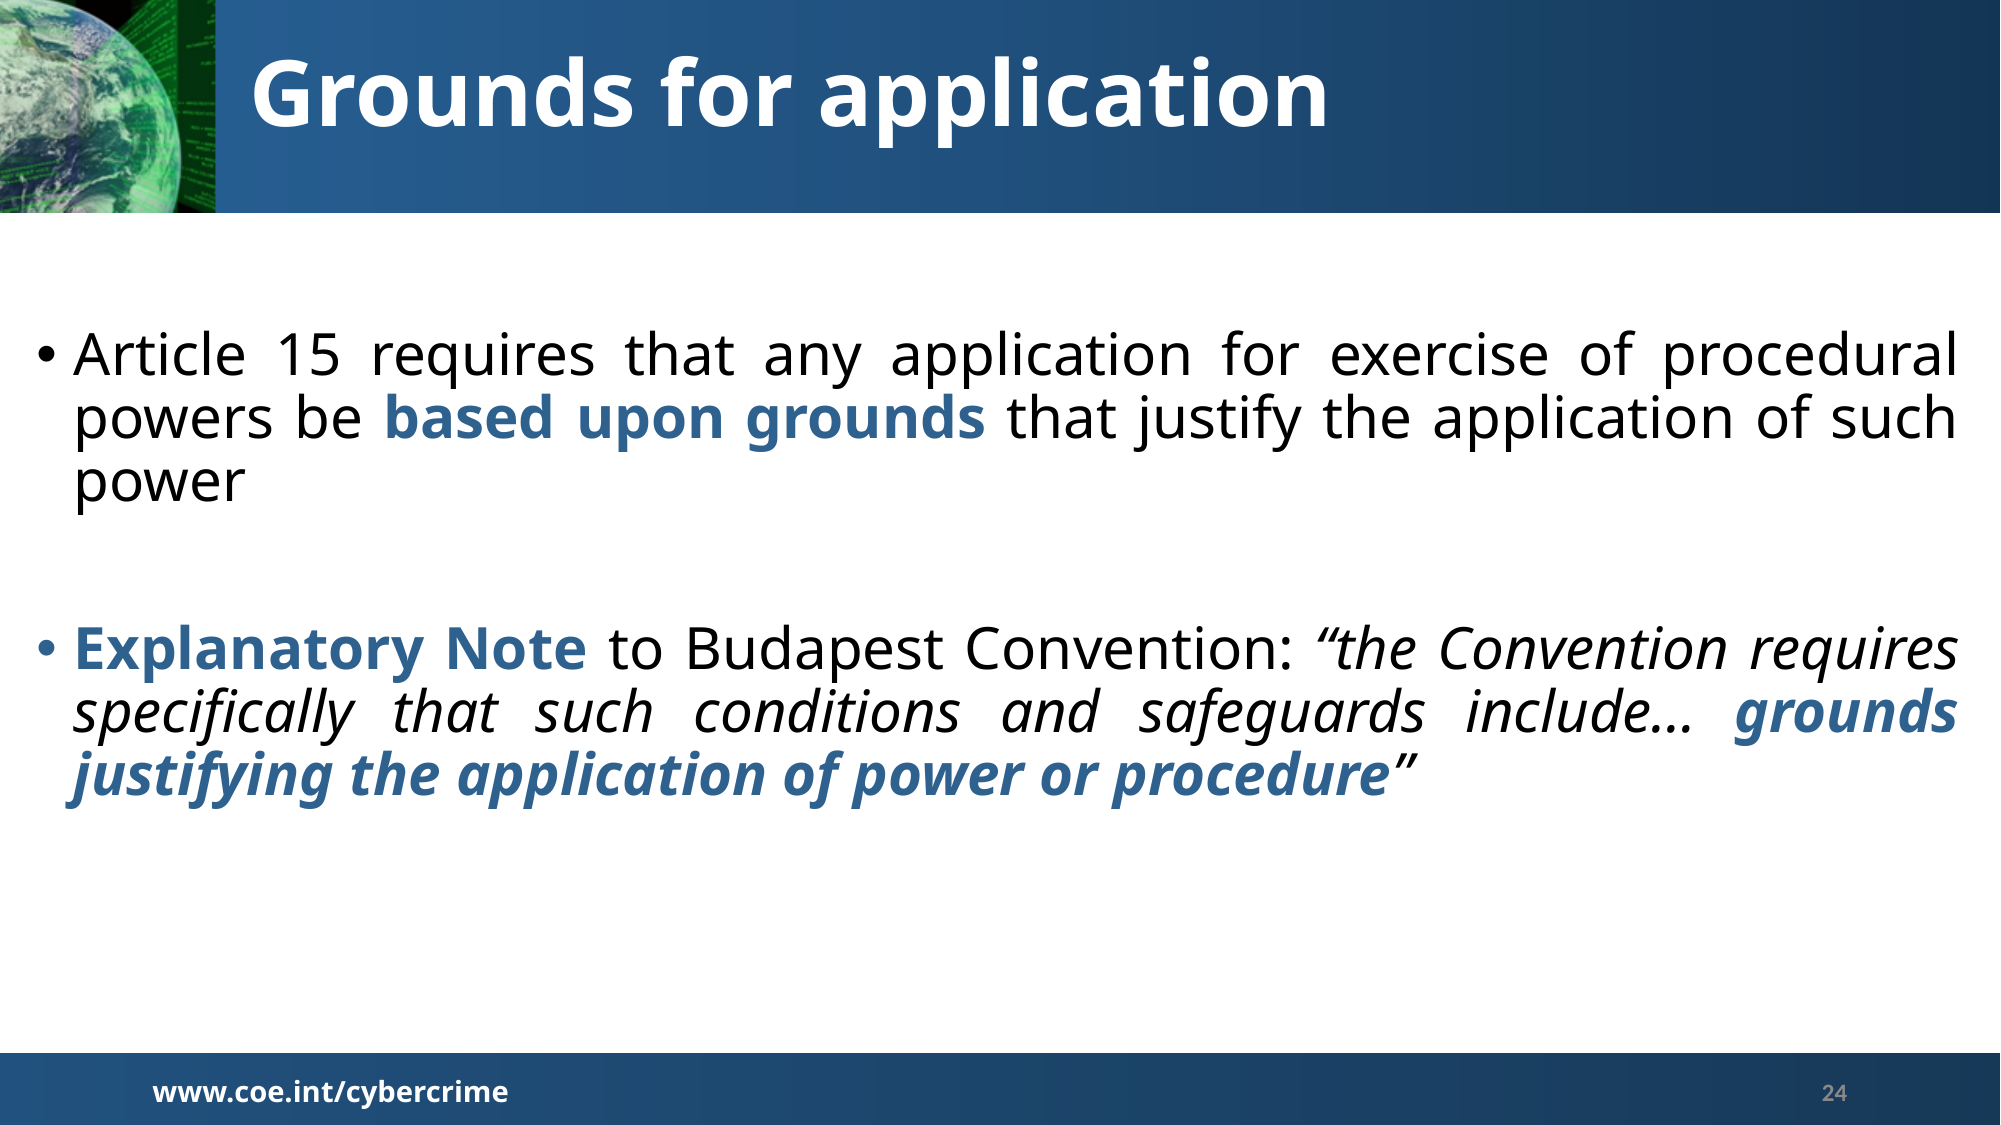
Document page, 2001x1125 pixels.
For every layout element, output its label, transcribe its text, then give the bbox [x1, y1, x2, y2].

list Article 15 requires that any application for exercise of procedural powers be based upon grounds that justify the application of such power Explanatory Note to Budapest Convention: “the Convention requires specifically that such conditions and safeguards include… grounds justifying the application of power or procedure” [21, 227, 1975, 1043]
slide_number www.coe.int/cybercrime [137, 1061, 588, 1121]
title Grounds for application [234, 22, 1960, 172]
slide_number 24 [1412, 1061, 1863, 1121]
picture [0, 0, 2000, 213]
